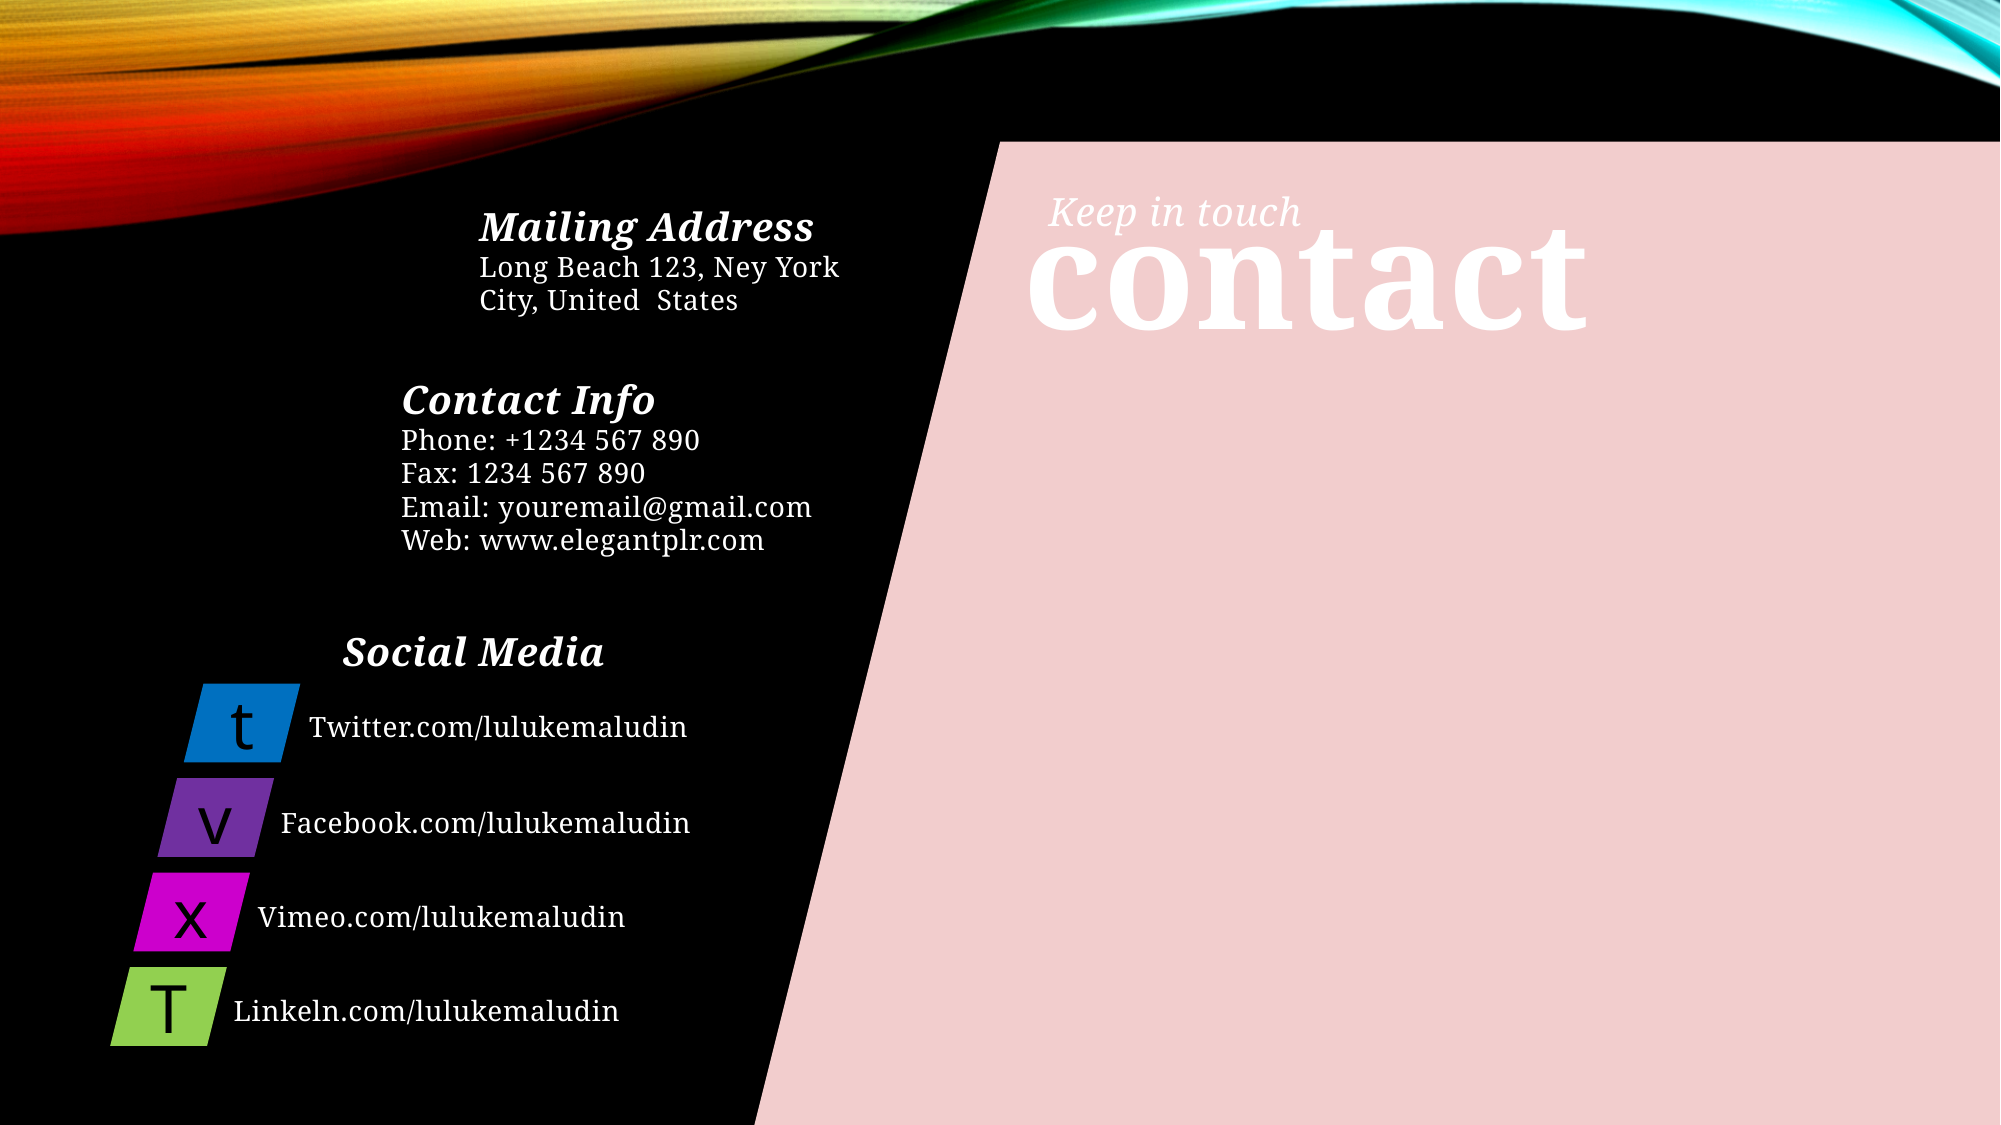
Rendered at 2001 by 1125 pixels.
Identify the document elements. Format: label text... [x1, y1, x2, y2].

text_box Vimeo.com/lulukemaludin [243, 891, 641, 940]
text_box T [109, 966, 228, 1047]
text_box Linkeln.com/lulukemaludin [218, 986, 635, 1035]
text_box Contact Info Phone: +1234 567 890 Fax: 1234 567 890 Email: youremail@gmail.com Web: www.elegantplr.com [386, 368, 753, 564]
text_box Twitter.com/lulukemaludin [294, 702, 703, 751]
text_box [753, 141, 2000, 1125]
text_box Social Media [327, 620, 621, 682]
text_box v [156, 777, 276, 858]
text_box Facebook.com/lulukemaludin [266, 797, 707, 846]
text_box t [182, 682, 302, 764]
text_box Mailing Address Long Beach 123, Ney York City, United States [464, 195, 753, 324]
text_box x [132, 871, 251, 953]
picture [0, 0, 2000, 237]
